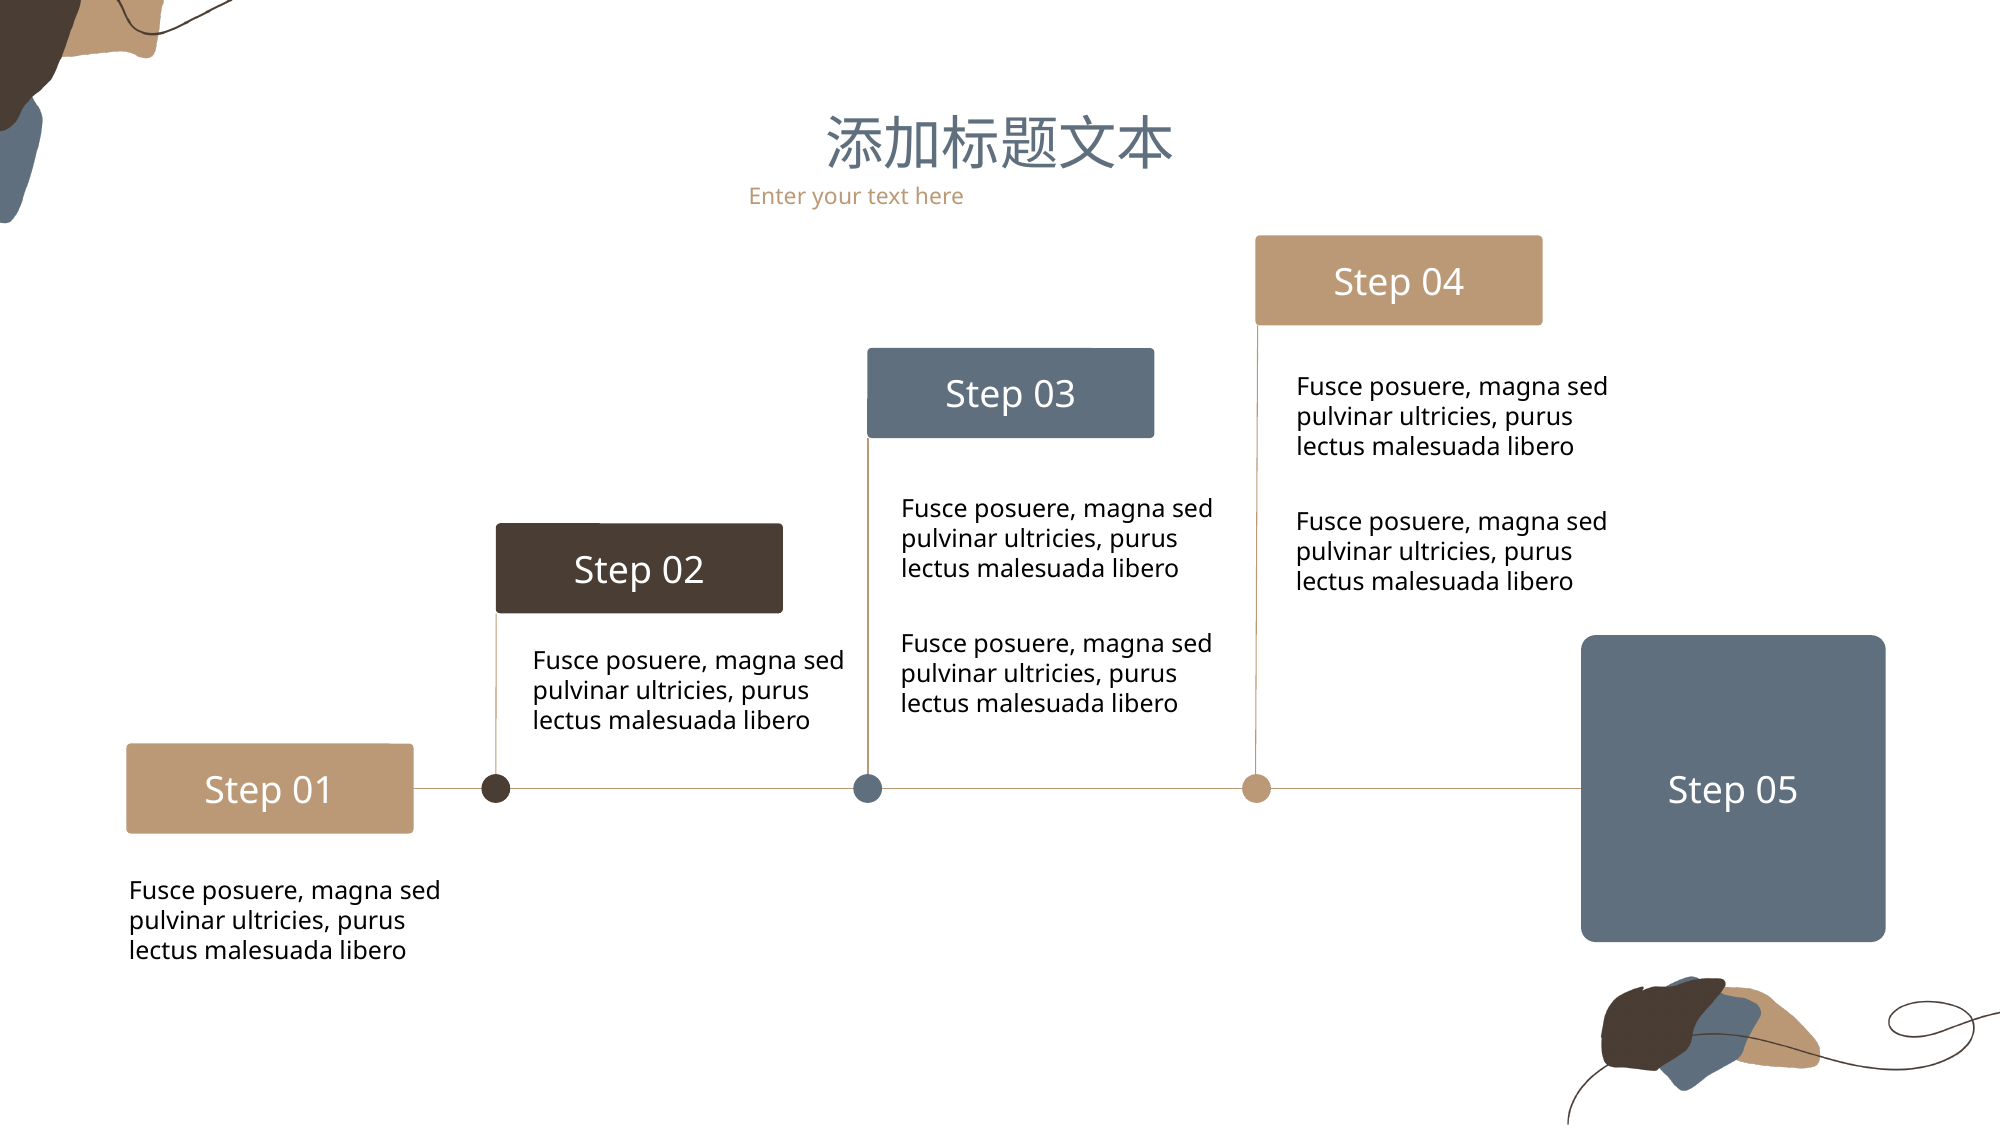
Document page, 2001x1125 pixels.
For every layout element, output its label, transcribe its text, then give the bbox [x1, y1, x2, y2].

text_box [852, 773, 867, 788]
text_box [480, 789, 512, 804]
picture [0, 0, 321, 320]
text_box Step 03 [866, 346, 1156, 440]
text_box Fusce posuere, magna sed pulvinar ultricies, purus lectus malesuada libero [1281, 362, 1631, 468]
text_box [480, 773, 495, 788]
text_box [1241, 789, 1272, 804]
text_box 添加标题文本 [810, 98, 1190, 174]
text_box Fusce posuere, magna sed pulvinar ultricies, purus lectus malesuada libero [886, 485, 1236, 590]
text_box [1258, 773, 1272, 788]
text_box [1241, 773, 1255, 788]
text_box Fusce posuere, magna sed pulvinar ultricies, purus lectus malesuada libero [885, 620, 1236, 725]
text_box Fusce posuere, magna sed pulvinar ultricies, purus lectus malesuada libero [1281, 498, 1631, 603]
picture [1567, 976, 2000, 1125]
text_box [869, 773, 884, 788]
text_box [497, 773, 512, 788]
text_box Step 02 [494, 522, 784, 615]
text_box Fusce posuere, magna sed pulvinar ultricies, purus lectus malesuada libero [114, 867, 464, 972]
text_box Step 01 [125, 742, 415, 835]
text_box Fusce posuere, magna sed pulvinar ultricies, purus lectus malesuada libero [518, 637, 867, 743]
text_box Step 04 [1254, 234, 1544, 327]
text_box Enter your text here [733, 174, 1266, 217]
text_box Step 05 [1579, 634, 1887, 944]
text_box [852, 789, 884, 804]
